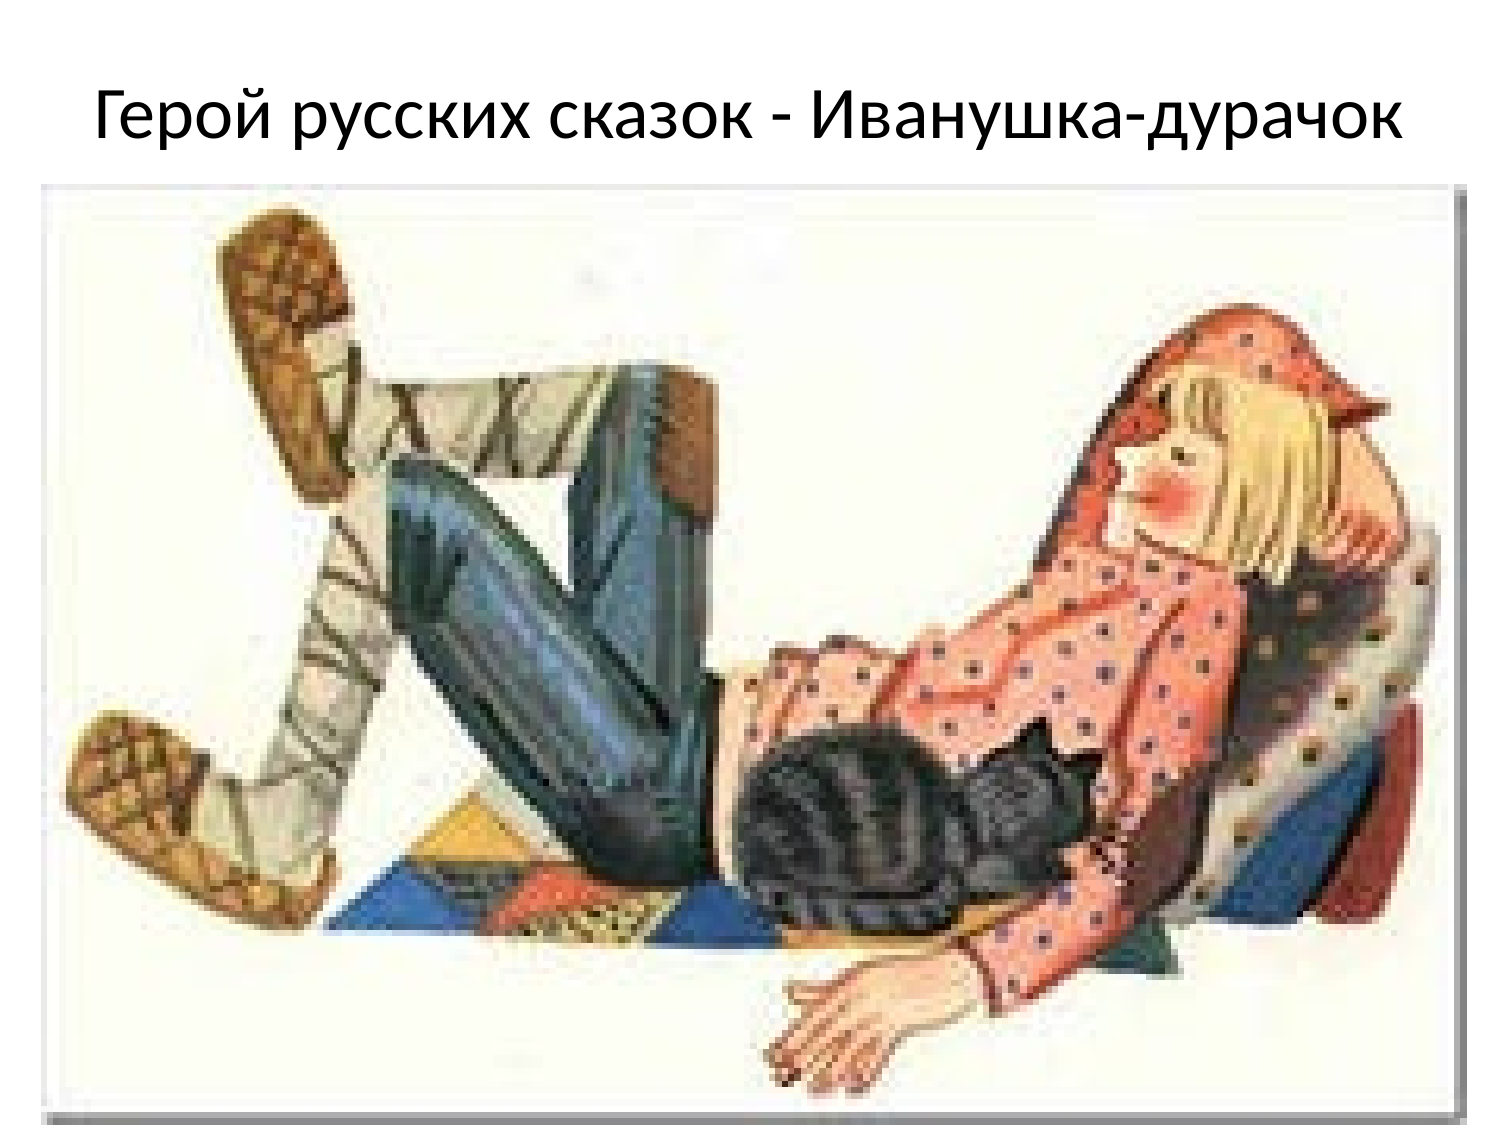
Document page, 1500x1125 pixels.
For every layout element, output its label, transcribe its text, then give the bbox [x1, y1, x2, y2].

picture [40, 184, 1467, 1125]
title Герой русских сказок - Иванушка-дурачок [75, 45, 1425, 173]
